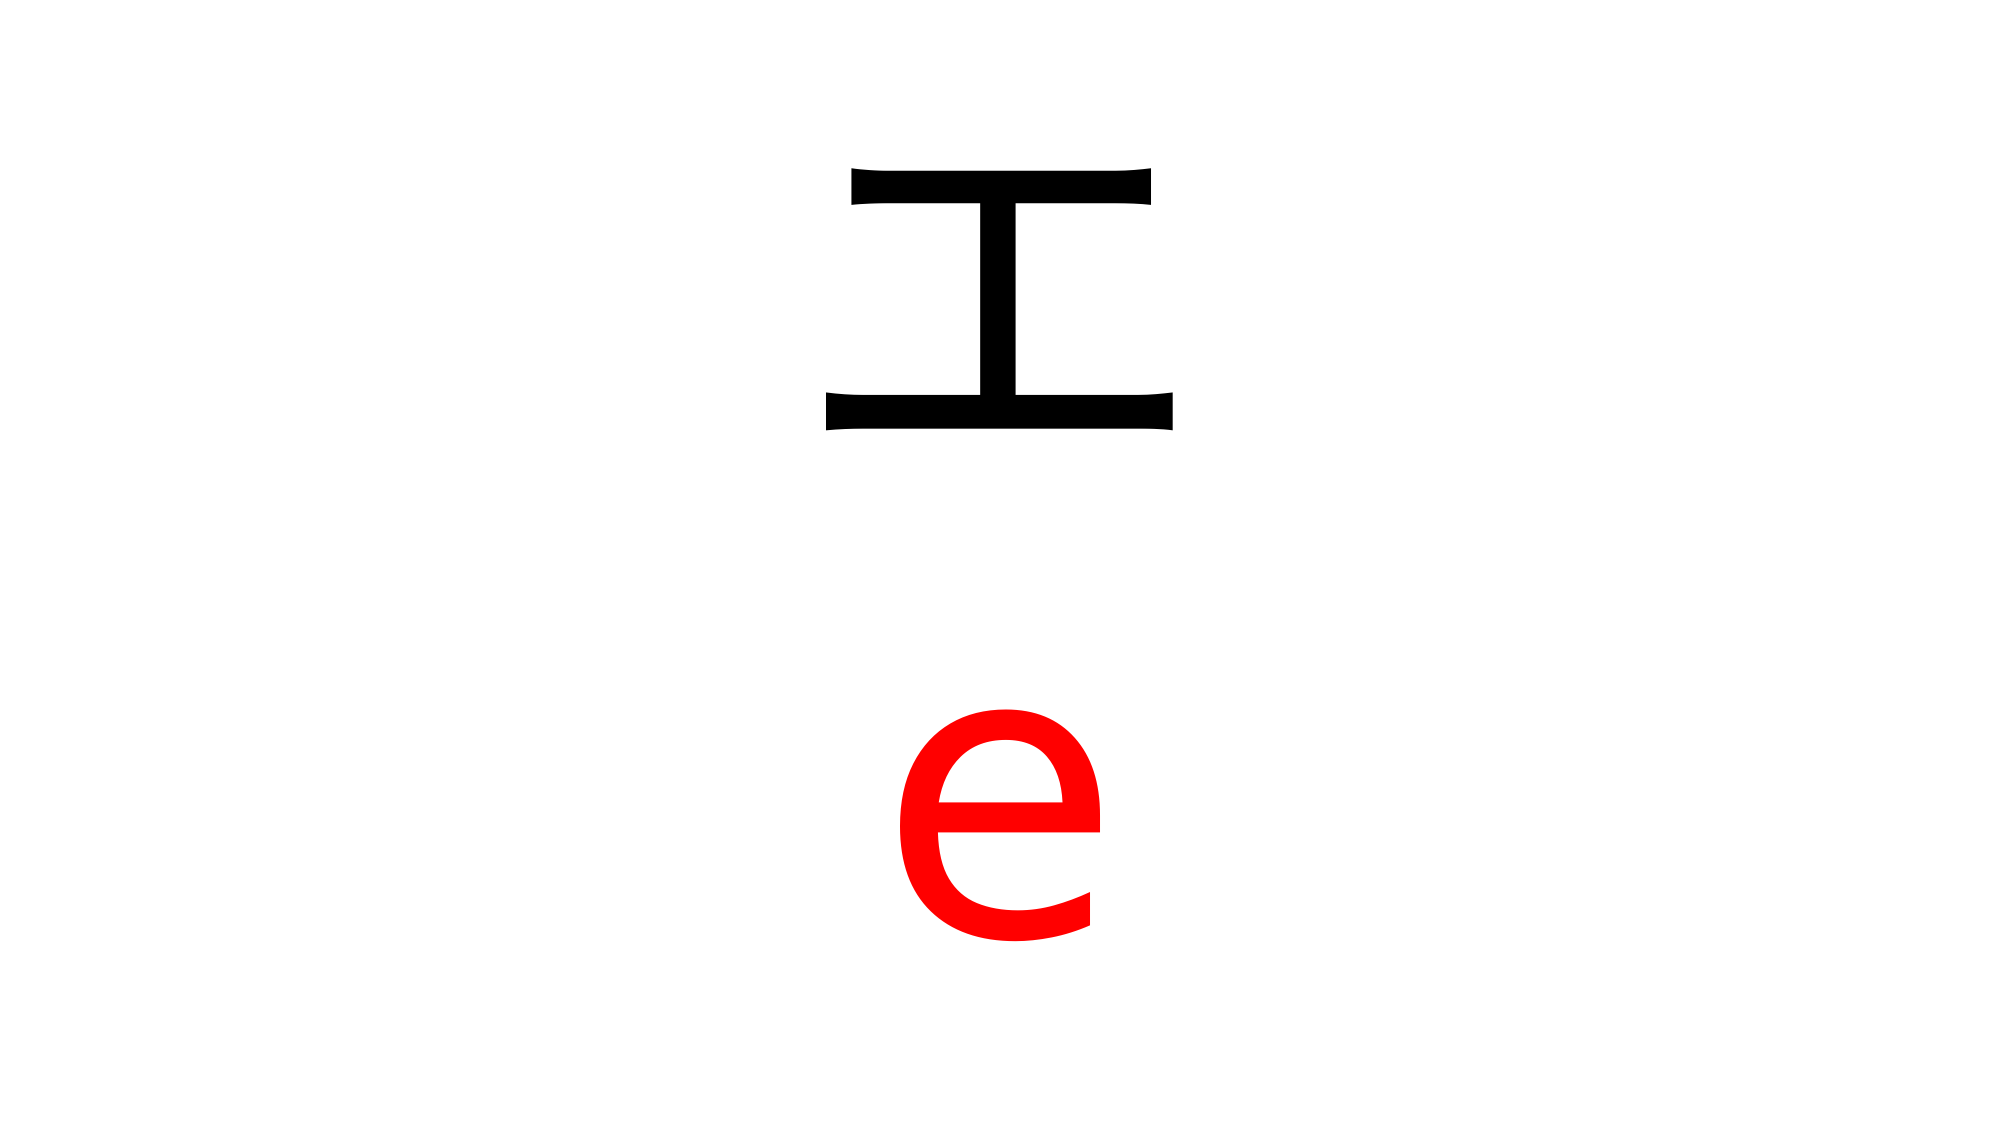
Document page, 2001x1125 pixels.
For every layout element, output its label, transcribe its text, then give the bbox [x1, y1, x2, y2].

text_box e [249, 562, 1750, 1036]
title エ [249, 71, 1750, 545]
